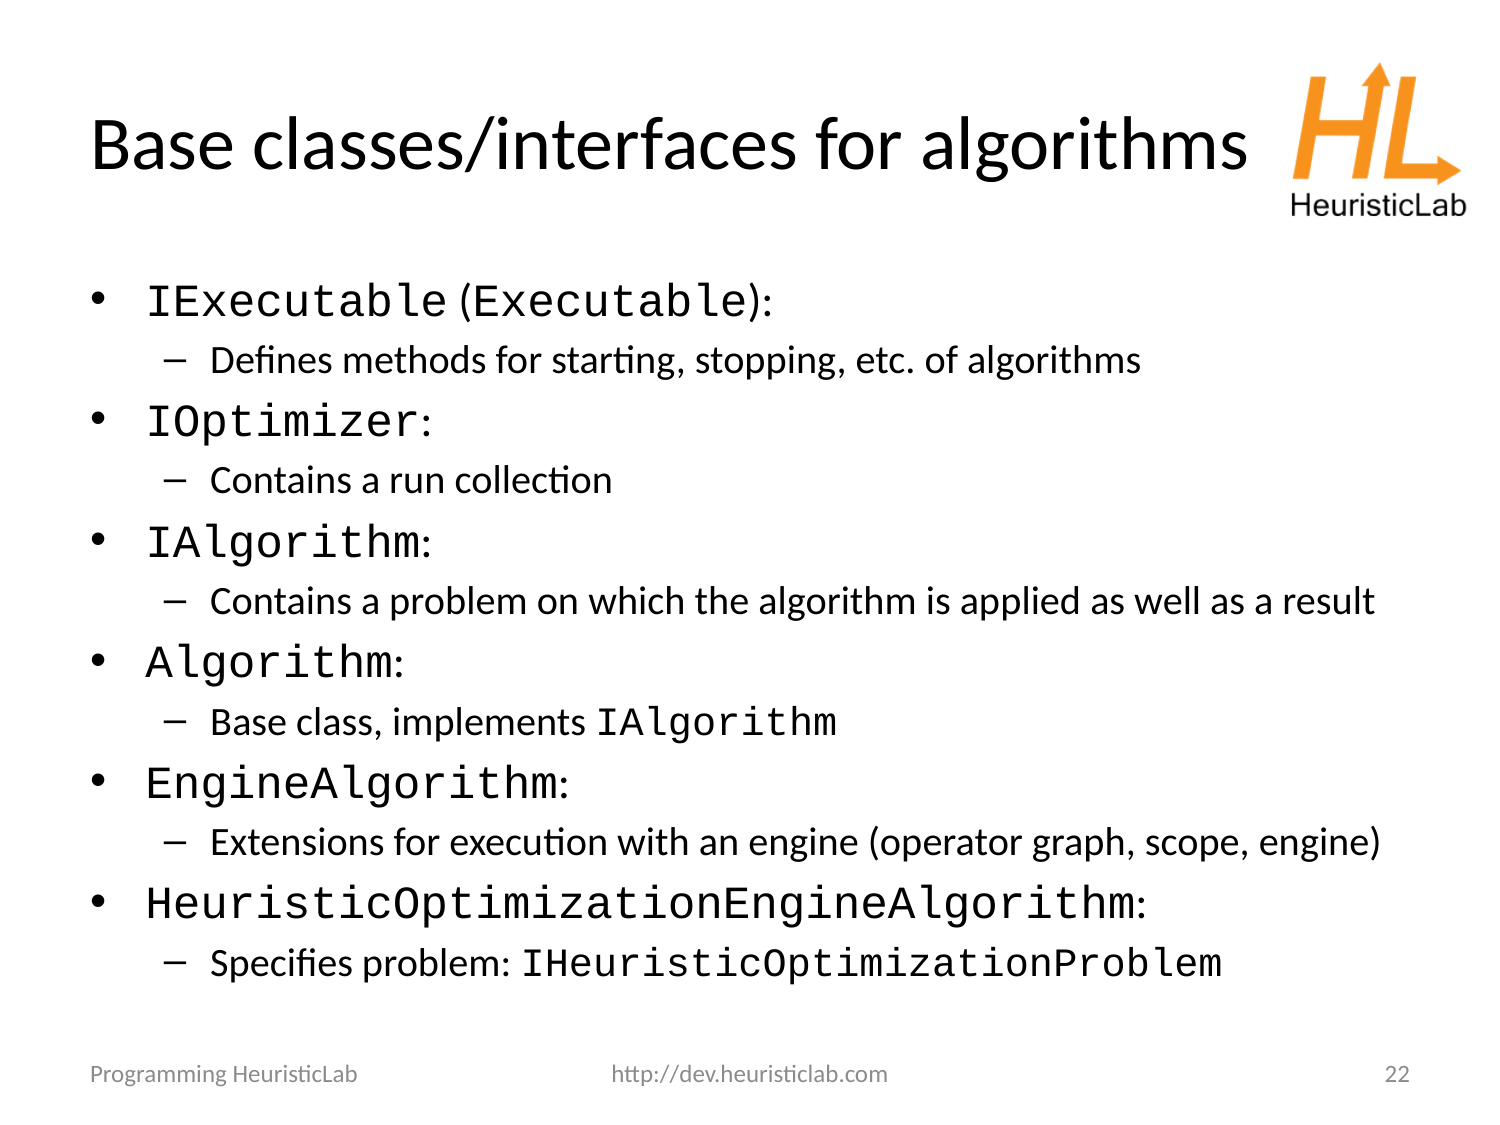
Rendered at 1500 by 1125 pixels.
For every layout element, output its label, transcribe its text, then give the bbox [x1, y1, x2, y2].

slide_number Programming HeuristicLab [75, 1042, 425, 1103]
list IExecutable (Executable): Defines methods for starting, stopping, etc. of algorithms IOptimizer: Contains a run collection IAlgorithm: Contains a problem on which the algorithm is applied as well as a result Algorithm: Base class, implements IAlgorithm EngineAlgorithm: Extensions for execution with an engine (operator graph, scope, engine) HeuristicOptimizationEngineAlgorithm: Specifies problem: IHeuristicOptimizationProblem [75, 262, 1425, 1005]
slide_number 22 [1074, 1042, 1425, 1103]
picture [1281, 27, 1474, 244]
footer http://dev.heuristiclab.com [512, 1042, 988, 1103]
title Base classes/interfaces for algorithms [75, 45, 1282, 233]
